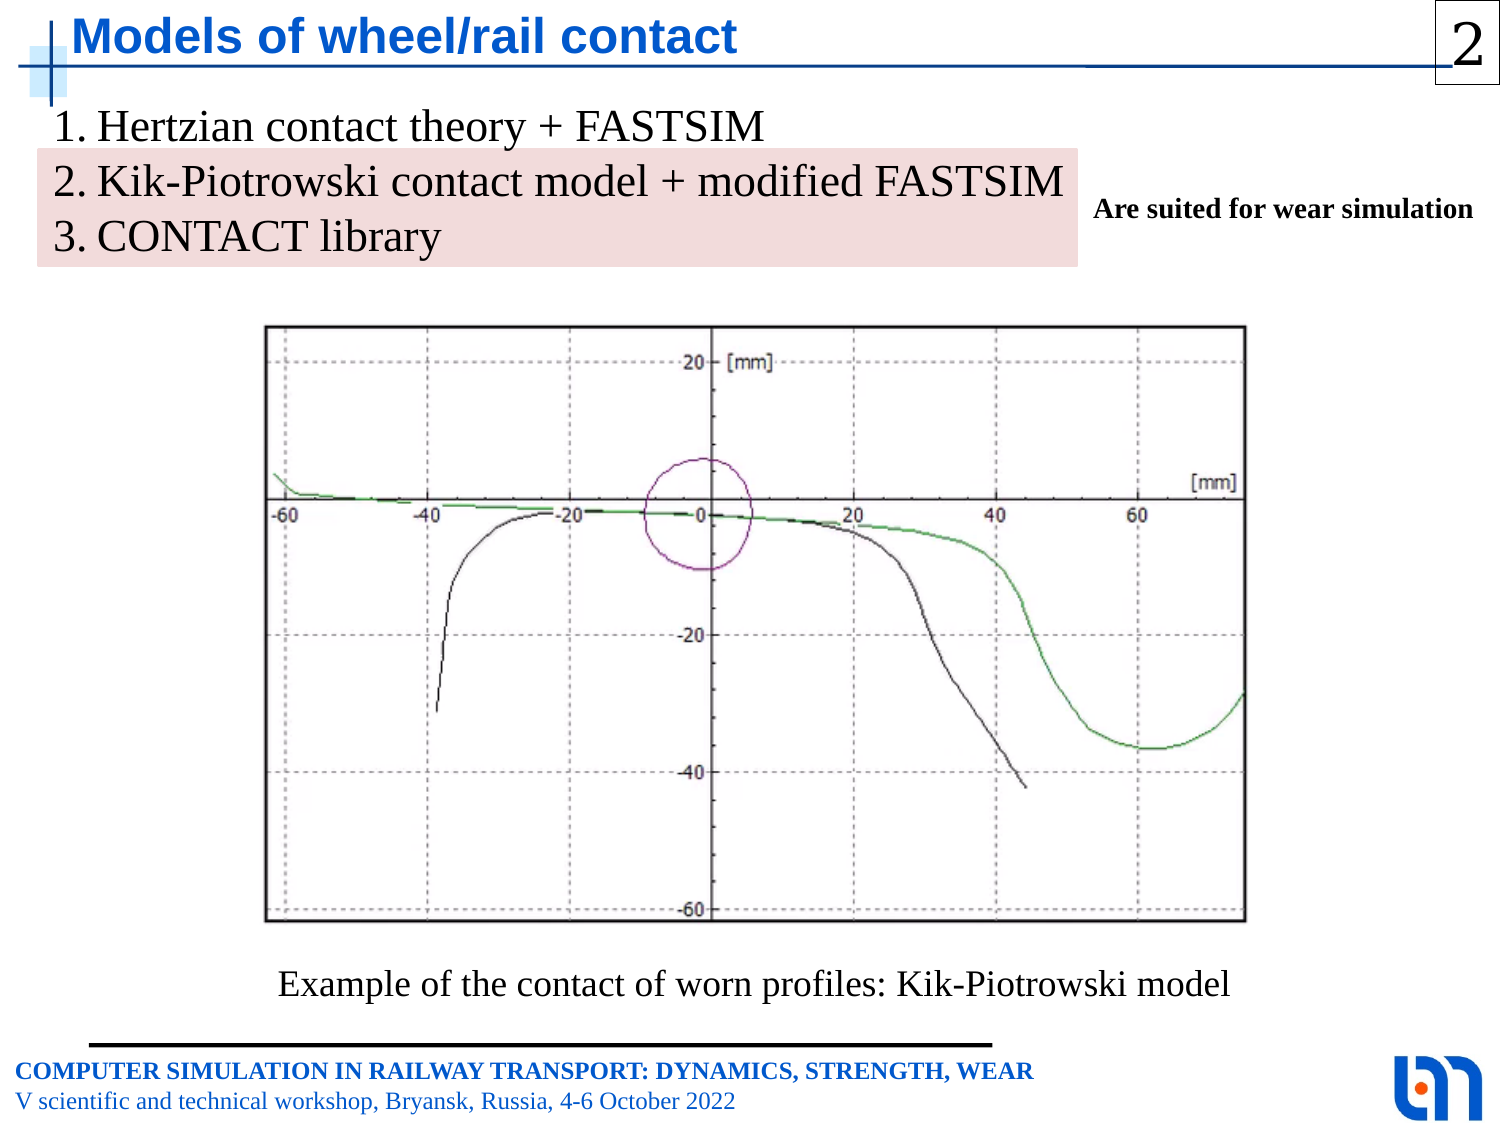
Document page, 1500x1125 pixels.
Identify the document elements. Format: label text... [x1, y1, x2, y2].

text_box Hertzian contact theory + FASTSIM Kik-Piotrowski contact model + modified FASTSIM CONTACT library [38, 88, 1436, 269]
text_box 2 [1435, 0, 1500, 85]
title Models of wheel/rail contact [70, 0, 1435, 64]
text_box Are suited for wear simulation [1436, 182, 1497, 232]
text_box Example of the contact of worn profiles: Kik-Piotrowski model [262, 961, 1247, 1012]
picture [1391, 1052, 1485, 1123]
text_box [234, 295, 1276, 952]
